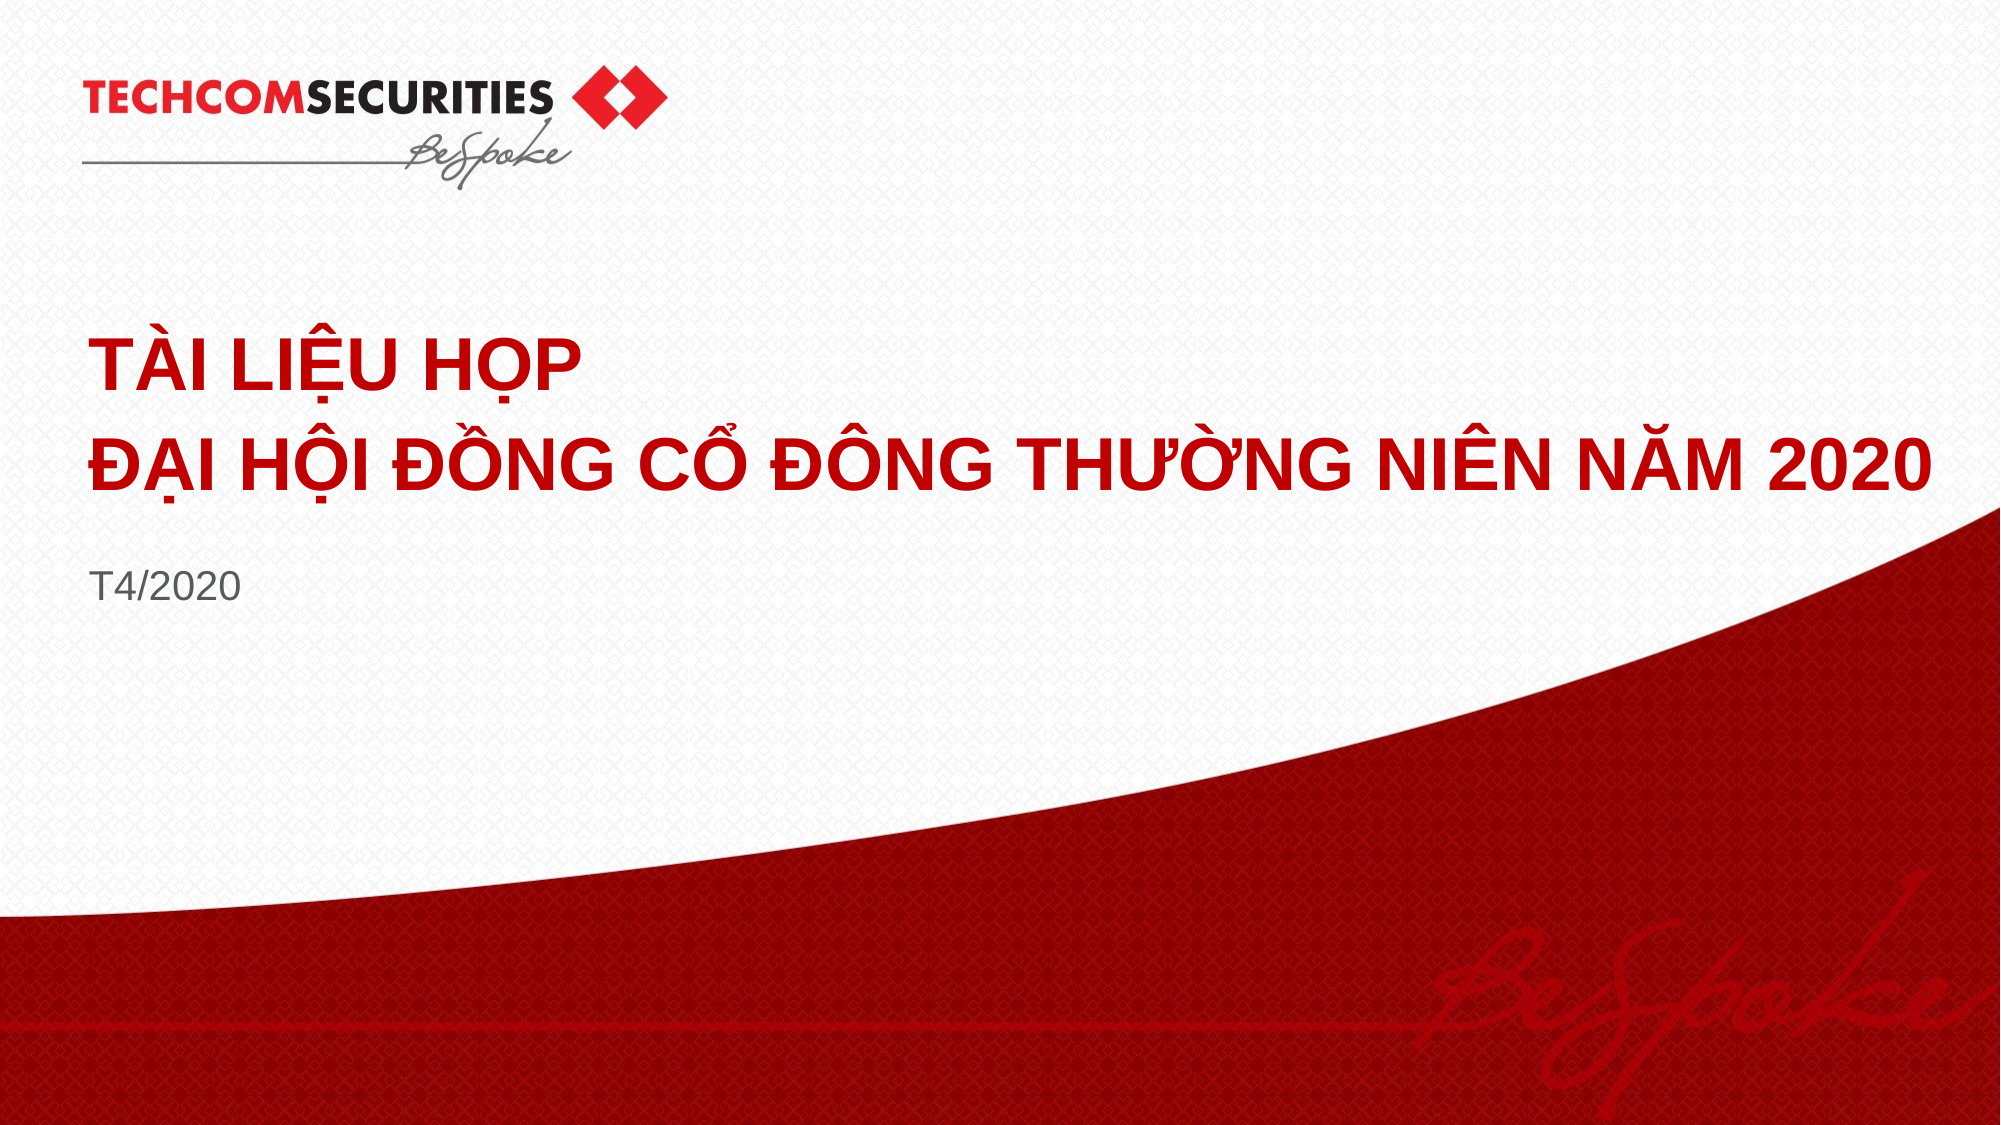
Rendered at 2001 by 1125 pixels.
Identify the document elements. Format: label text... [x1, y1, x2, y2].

text_box TÀI LIỆU HỌP ĐẠI HỘI ĐỒNG CỔ ĐÔNG THƯỜNG NIÊN NĂM 2020 [73, 325, 2000, 513]
text_box T4/2020 [73, 544, 750, 616]
picture [0, 0, 2000, 1125]
